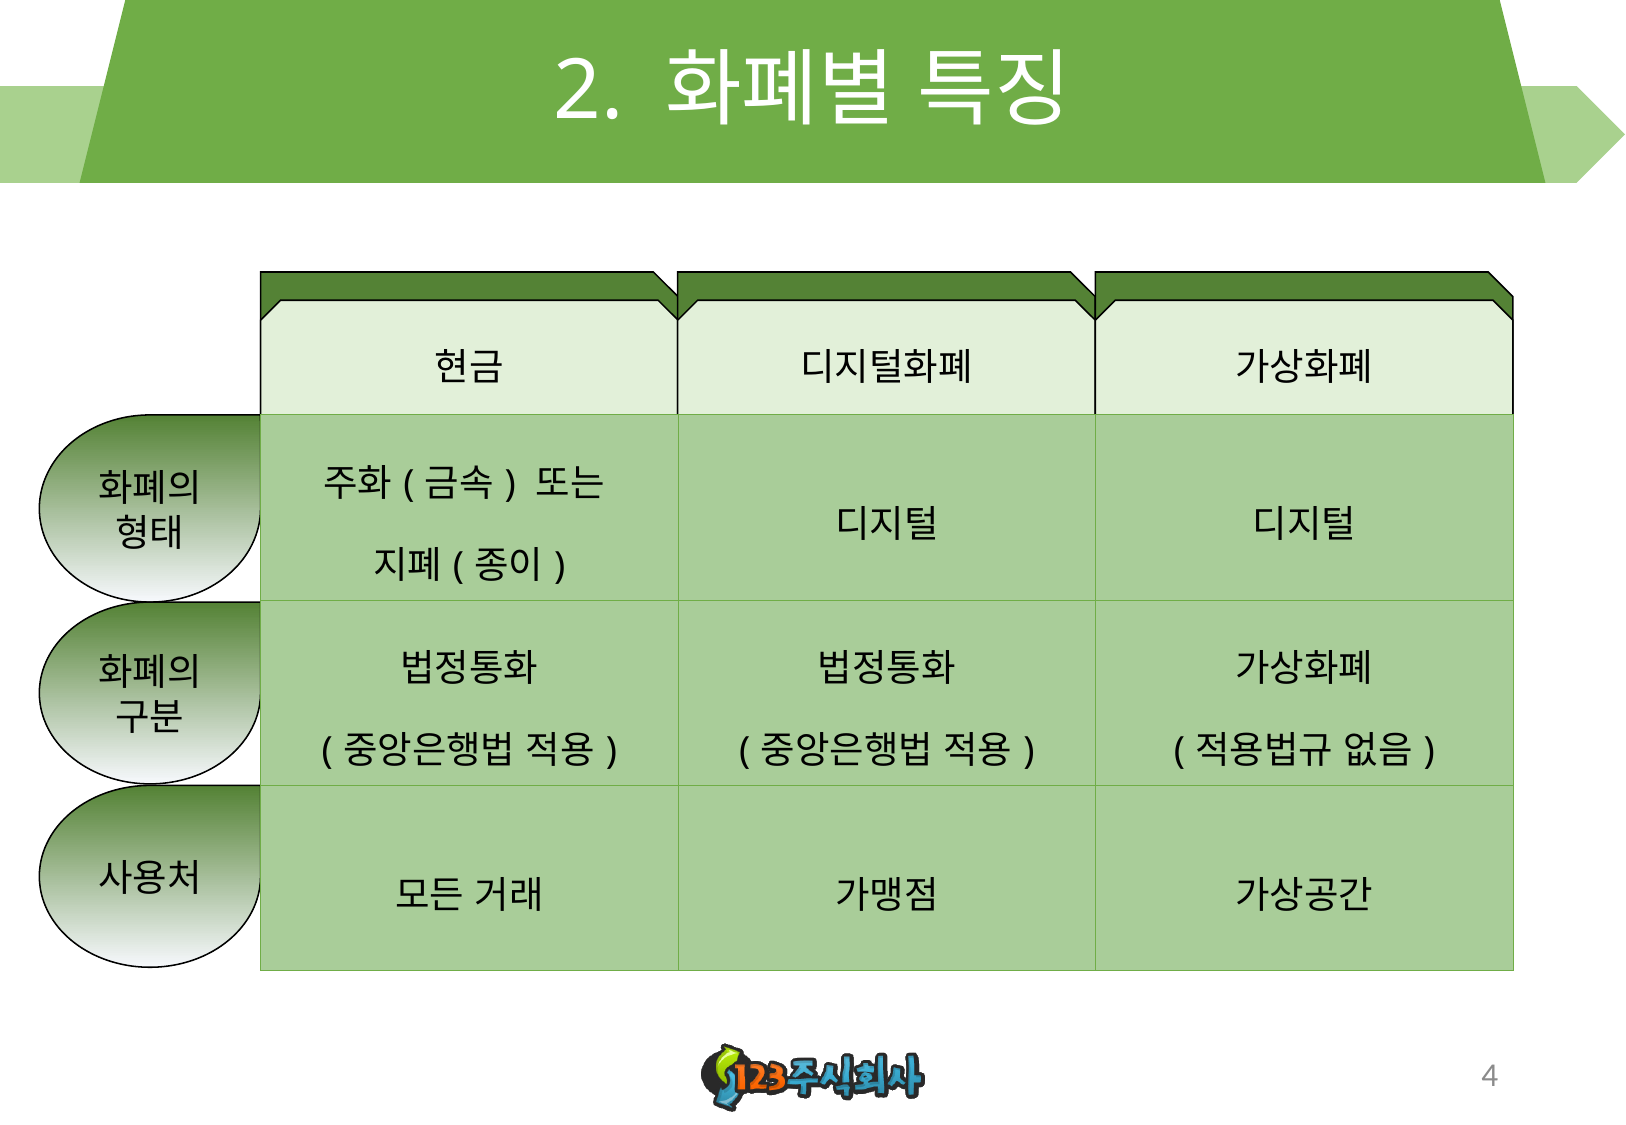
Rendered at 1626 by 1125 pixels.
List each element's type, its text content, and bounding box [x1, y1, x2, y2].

table_header 디지털 [1096, 415, 1513, 600]
text_box 디지털화폐 [676, 299, 1095, 414]
slide_number 4 [1147, 1042, 1514, 1103]
table_cell 가상공간 [1096, 786, 1513, 970]
text_box [259, 270, 676, 319]
table_header 주화(금속) 또는 지폐(종이) [261, 415, 678, 600]
text_box 현금 [259, 299, 676, 421]
table_cell 가맹점 [679, 786, 1095, 970]
text_box 화폐의 구분 [38, 601, 260, 785]
text_box 사용처 [38, 784, 260, 969]
table_cell 법정통화 (중앙은행법 적용) [261, 601, 678, 785]
table_header 디지털 [679, 415, 1095, 600]
text_box 화폐의 형태 [38, 413, 260, 602]
table_cell 법정통화 (중앙은행법 적용) [679, 601, 1095, 785]
title 2. 화폐별 특징 [0, 0, 1625, 183]
table_cell 가상화폐 (적용법규 없음) [1096, 601, 1513, 785]
text_box 빵ㄹ [1094, 270, 1514, 318]
table_cell 모든 거래 [261, 786, 678, 970]
text_box 가상화폐 [1094, 299, 1514, 414]
picture [690, 1031, 935, 1122]
text_box [676, 270, 1094, 319]
